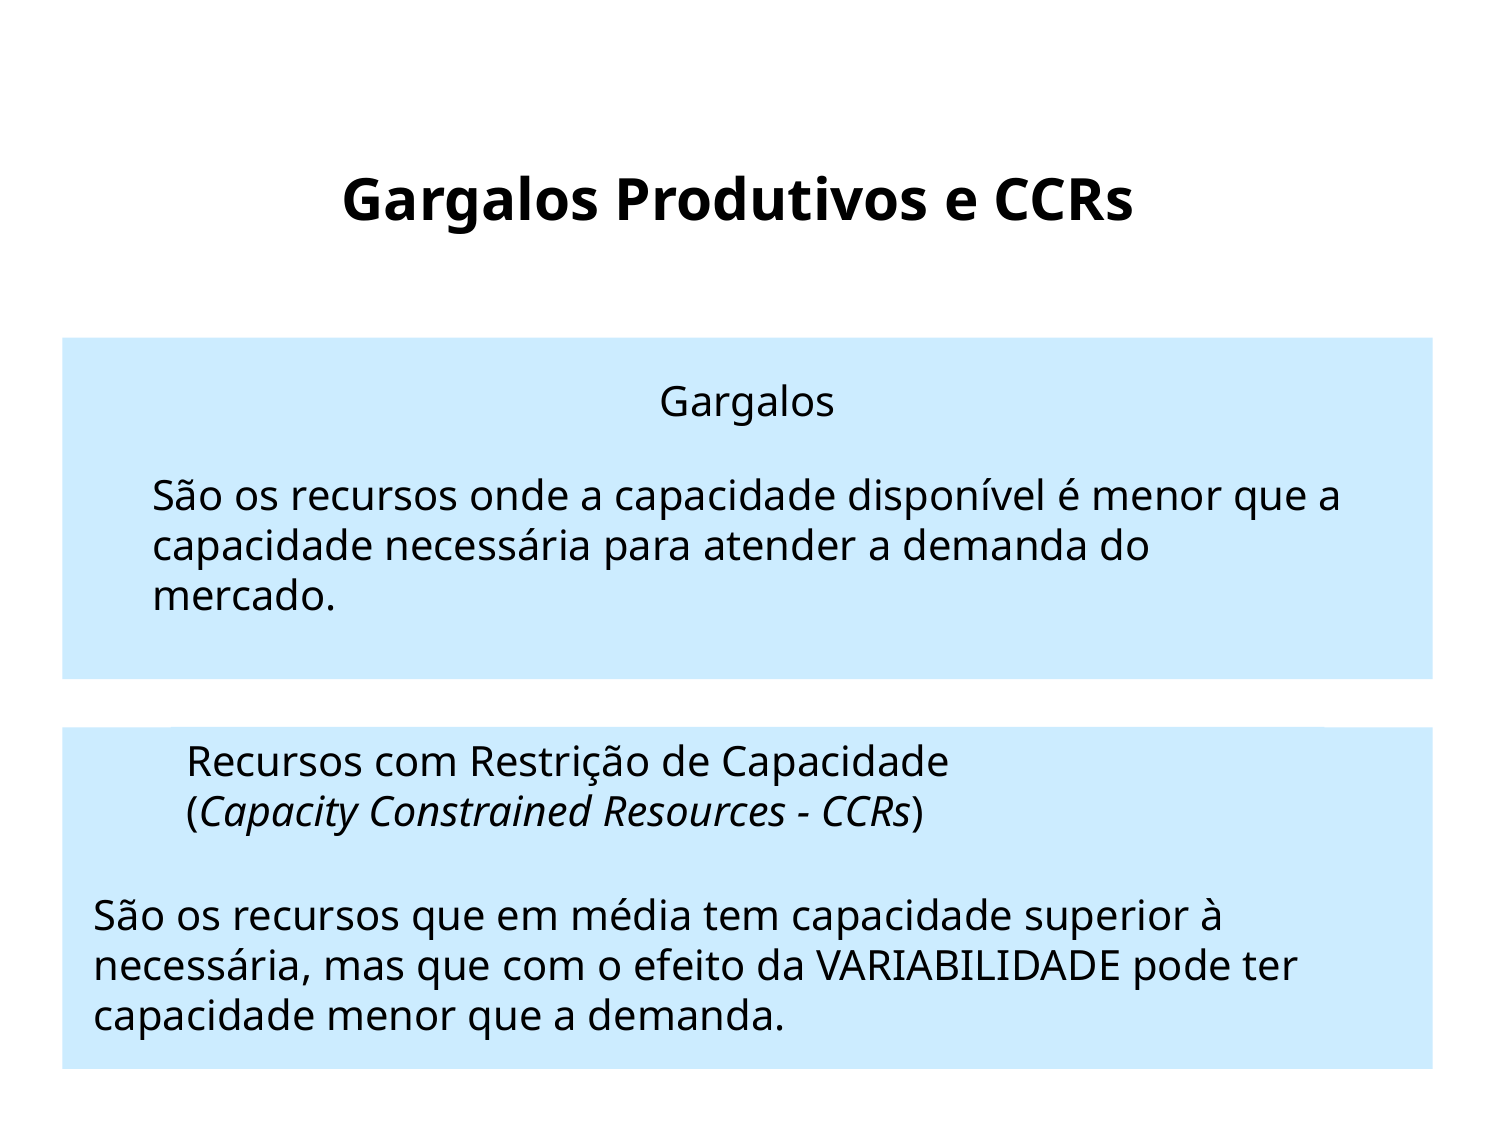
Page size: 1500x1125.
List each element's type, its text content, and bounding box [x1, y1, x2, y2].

title Gargalos Produtivos e CCRs [100, 154, 1376, 335]
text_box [62, 337, 1433, 1070]
